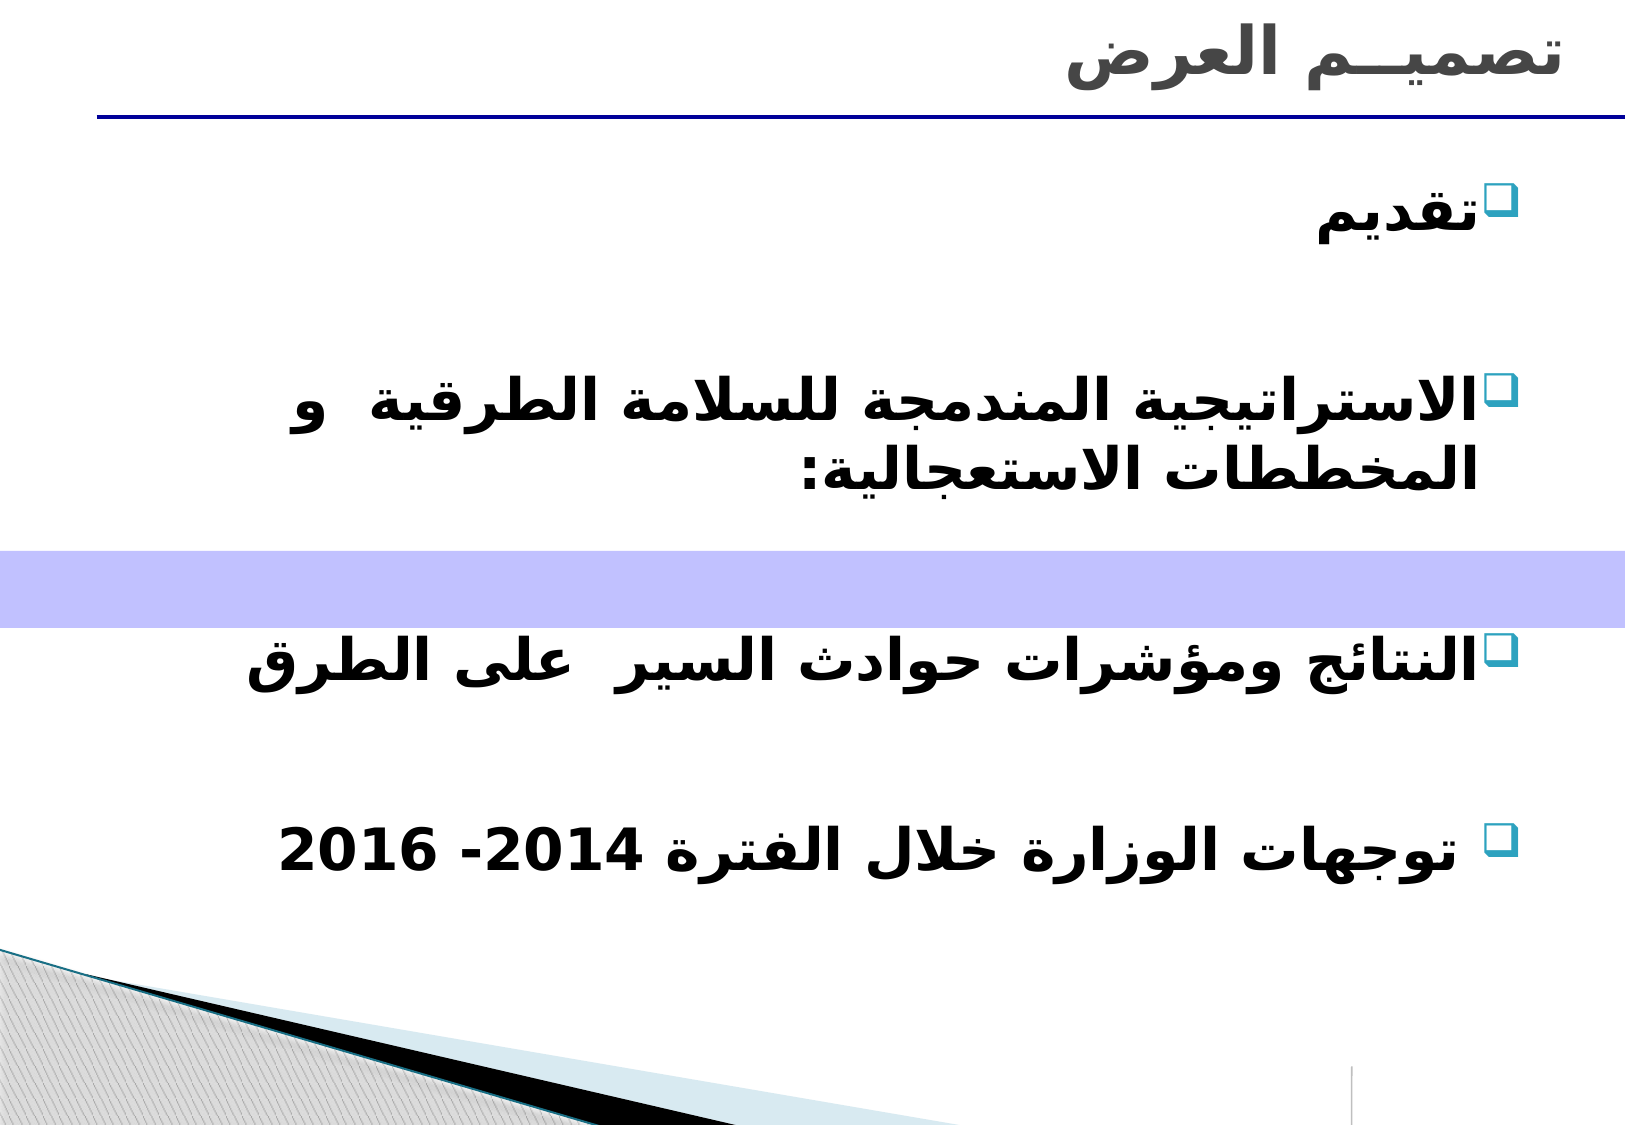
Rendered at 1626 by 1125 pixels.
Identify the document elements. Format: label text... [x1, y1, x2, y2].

list تقديم الاستراتيجية المندمجة للسلامة الطرقية و المخططات الاستعجالية: النتائج ومؤشرات حوادث السير على الطرق توجهات الوزارة خلال الفترة 2014- 2016 [109, 163, 1556, 550]
text_box [0, 550, 1625, 628]
title تصميــم العرض [100, 0, 1581, 96]
list تقديم الاستراتيجية المندمجة للسلامة الطرقية و المخططات الاستعجالية: النتائج ومؤشرات حوادث السير على الطرق توجهات الوزارة خلال الفترة 2014- 2016 [109, 628, 1556, 985]
